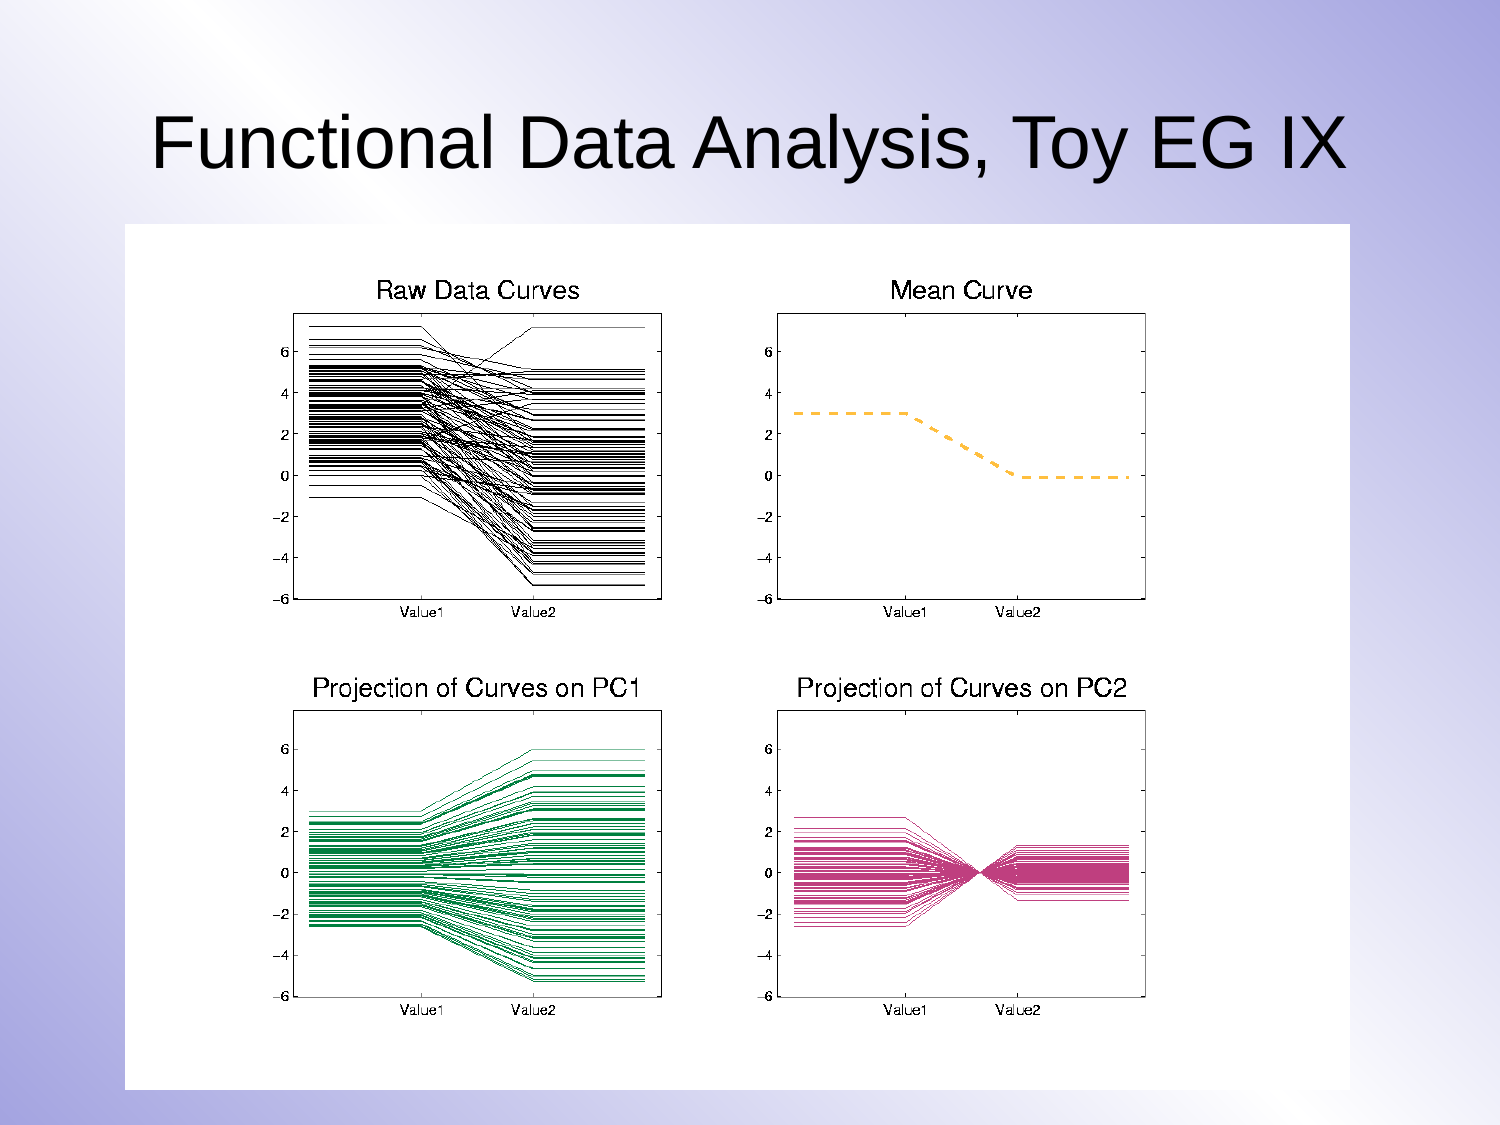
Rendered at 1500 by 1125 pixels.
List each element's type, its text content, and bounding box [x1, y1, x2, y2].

title Functional Data Analysis, Toy EG IX [75, 45, 1425, 233]
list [124, 224, 1351, 1091]
